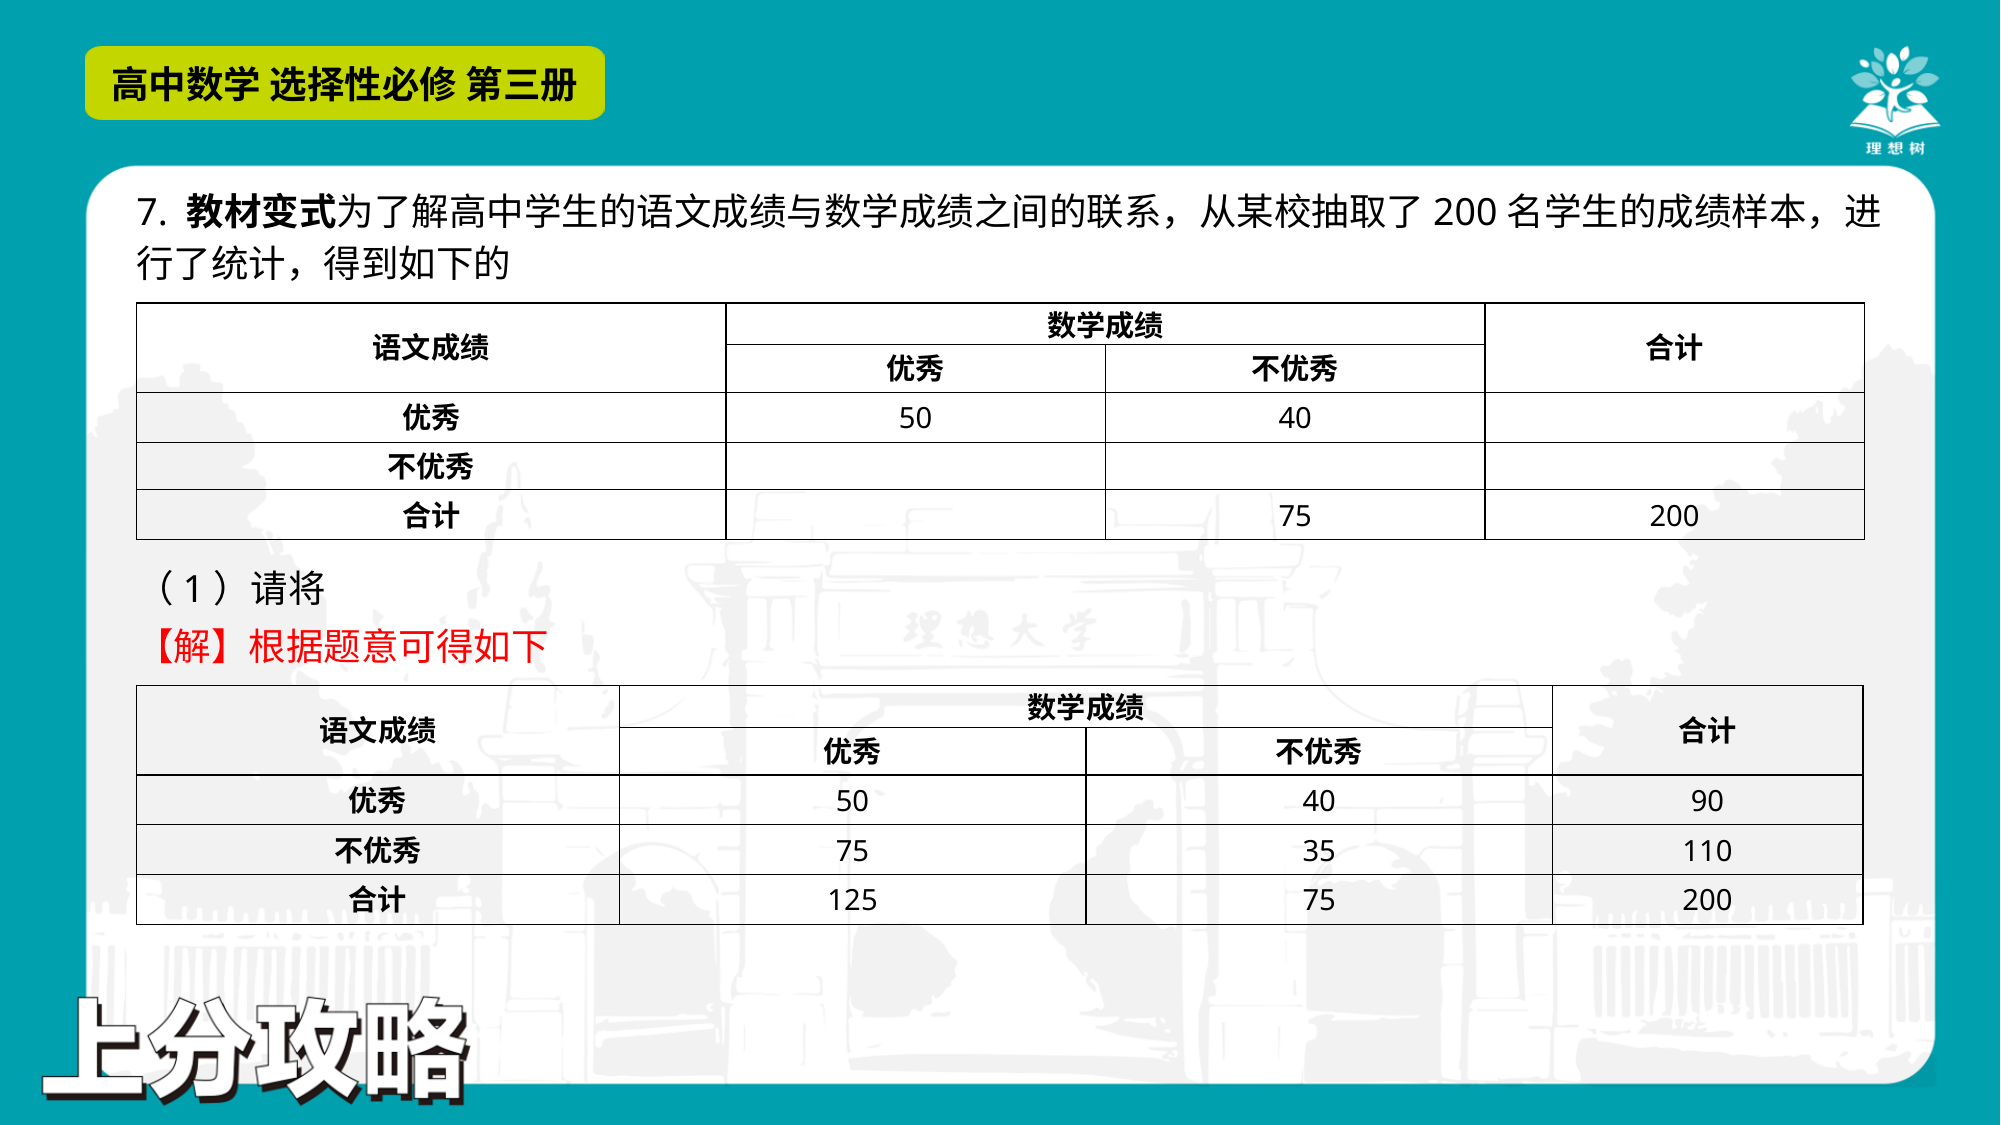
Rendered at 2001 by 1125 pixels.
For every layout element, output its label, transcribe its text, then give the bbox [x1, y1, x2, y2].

table_header 合计 [1486, 304, 1864, 392]
picture [0, 0, 2000, 1125]
table_cell 不优秀 [1106, 345, 1484, 392]
table_cell 75 [620, 825, 1085, 874]
table_cell 不优秀 [137, 443, 725, 489]
table_cell [1486, 443, 1864, 489]
table_cell 不优秀 [137, 825, 619, 874]
table_cell 40 [1087, 776, 1552, 824]
table_cell [727, 443, 1105, 489]
table_cell 40 [1106, 393, 1484, 442]
table_header 合计 [1553, 686, 1862, 774]
table_cell [727, 490, 1105, 539]
table_header 数学成绩 [620, 686, 1552, 727]
table_cell 75 [1106, 490, 1484, 539]
table_cell 不优秀 [1087, 728, 1552, 774]
table_cell 优秀 [137, 393, 725, 442]
table_header 语文成绩 [137, 304, 725, 392]
table_header 数学成绩 [727, 304, 1484, 344]
table_cell 合计 [137, 875, 619, 924]
table_cell 200 [1486, 490, 1864, 539]
table_cell 优秀 [137, 776, 619, 824]
table_cell 35 [1087, 825, 1552, 874]
table_header 语文成绩 [137, 686, 619, 774]
table_cell 50 [620, 776, 1085, 824]
table_cell 合计 [137, 490, 725, 539]
table_cell 75 [1087, 875, 1552, 924]
table_cell 90 [1553, 776, 1862, 824]
table_cell 优秀 [727, 345, 1105, 392]
table_cell 110 [1553, 825, 1862, 874]
table_cell [1106, 443, 1484, 489]
table_cell [1486, 393, 1864, 442]
table_cell 125 [620, 875, 1085, 924]
table_cell 200 [1553, 875, 1862, 924]
table_cell 50 [727, 393, 1105, 442]
table_cell 优秀 [620, 728, 1085, 774]
